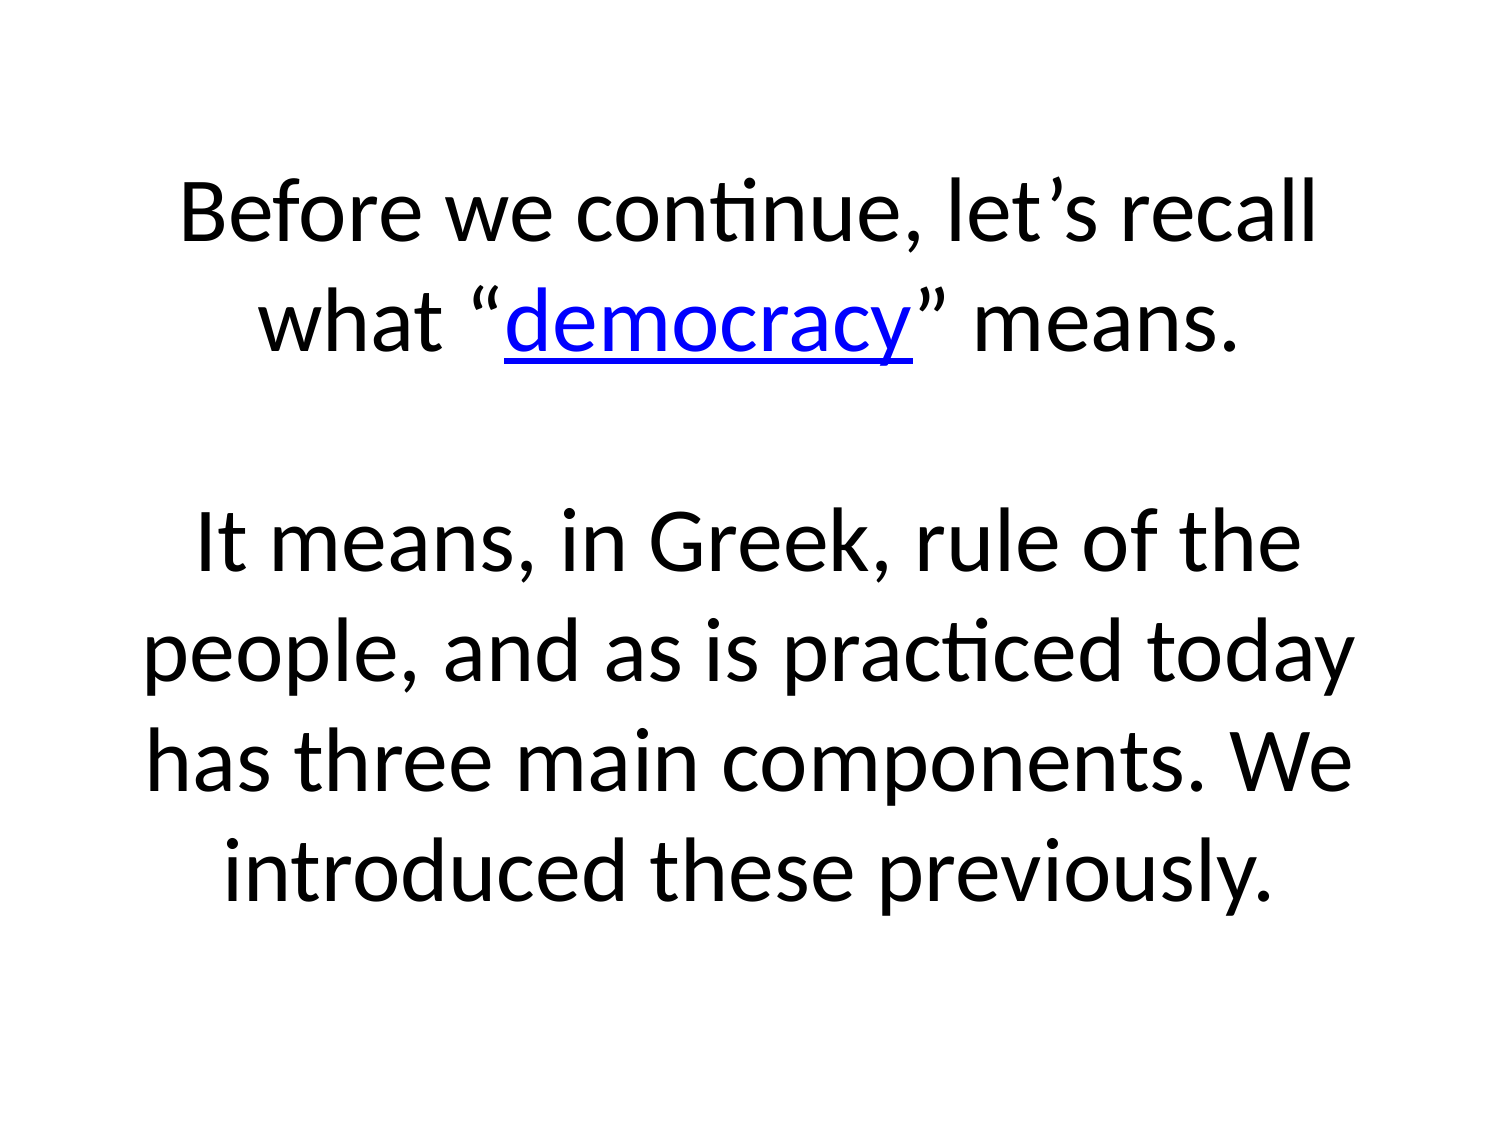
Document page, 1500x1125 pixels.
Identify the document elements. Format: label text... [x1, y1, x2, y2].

title Before we continue, let’s recall what “democracy” means. It means, in Greek, rule of the people, and as is practiced today has three main components. We introduced these previously. [74, 44, 1426, 1026]
